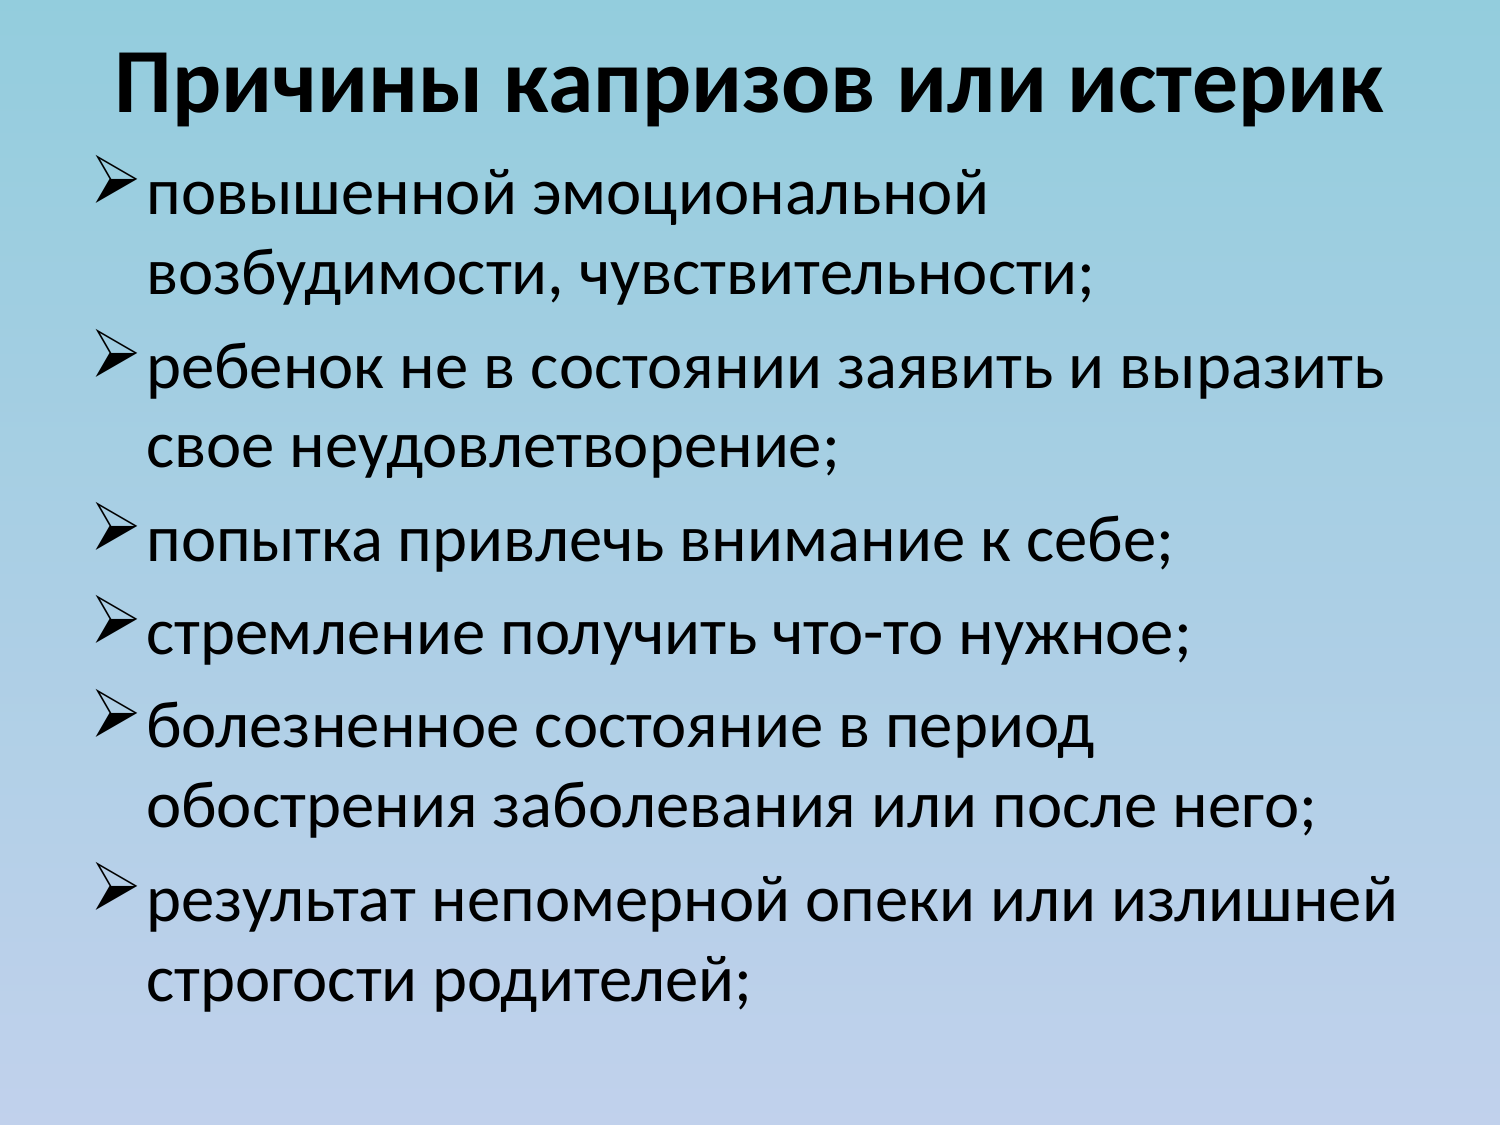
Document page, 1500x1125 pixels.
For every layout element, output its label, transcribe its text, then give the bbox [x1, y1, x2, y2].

title Причины капризов или истерик [75, 0, 1425, 140]
list повышенной эмоциональной возбудимости, чувствительности; ребенок не в состоянии заявить и выразить свое неудовлетворение; попытка привлечь внимание к себе; стремление получить что-то нужное; болезненное состояние в период обострения заболевания или после него; результат непомерной опеки или излишней строгости родителей; [75, 140, 1425, 1067]
